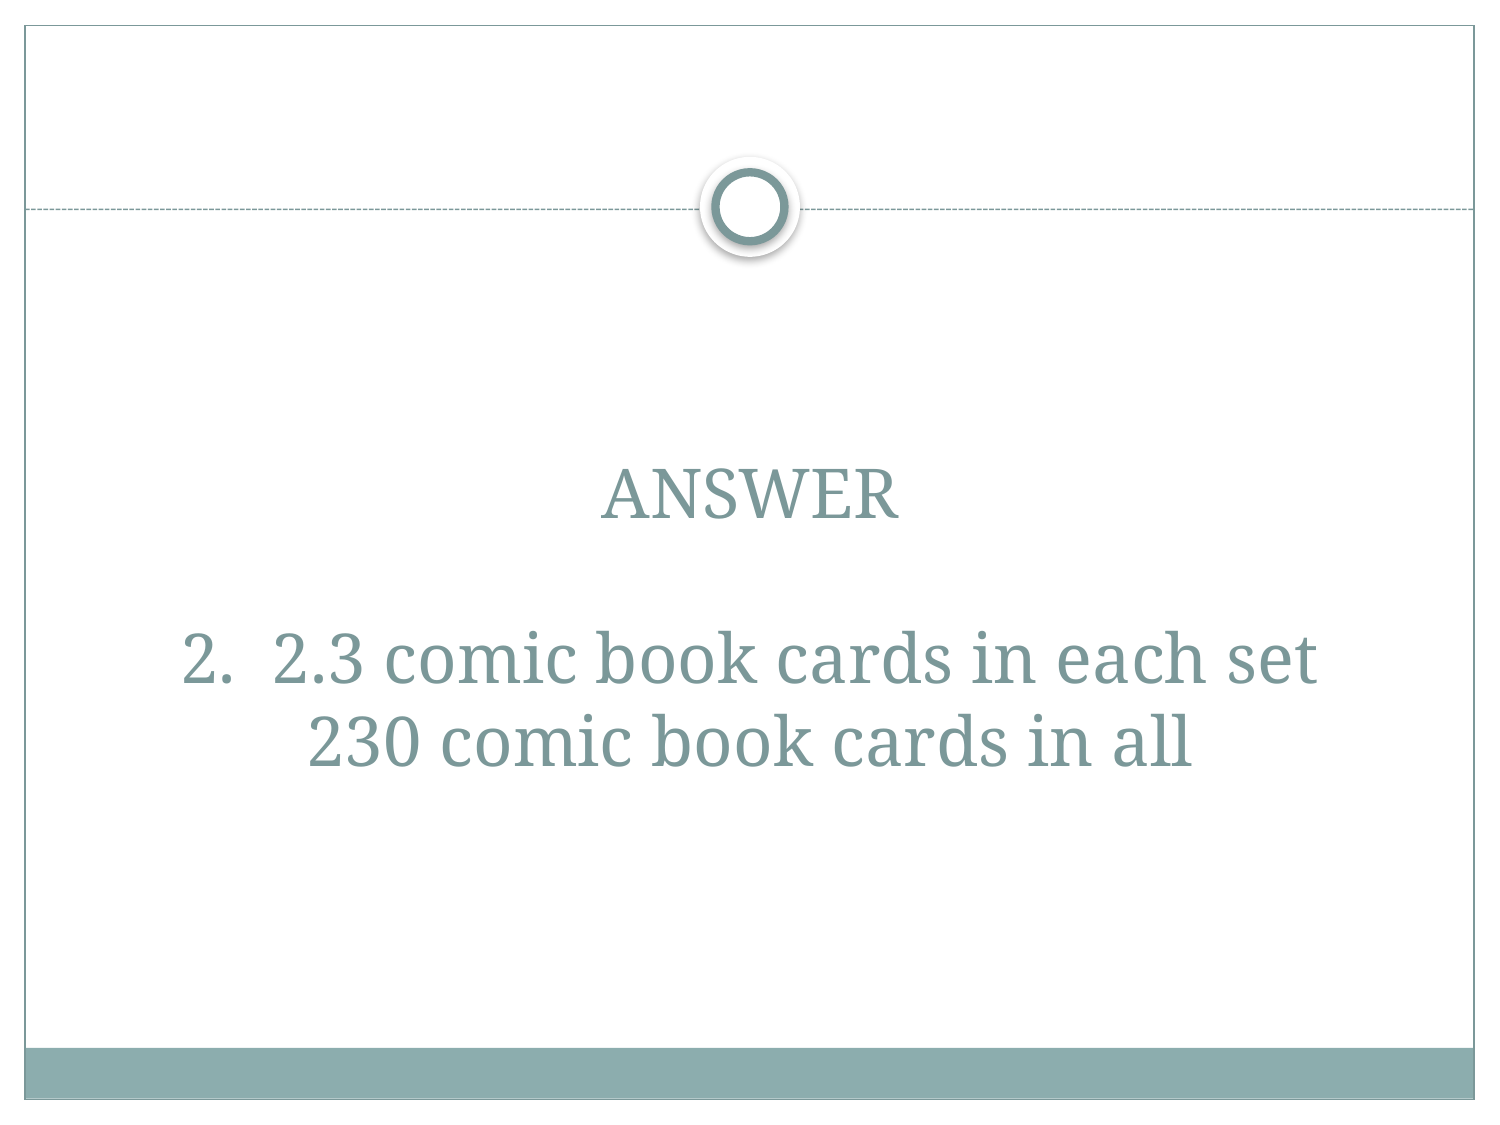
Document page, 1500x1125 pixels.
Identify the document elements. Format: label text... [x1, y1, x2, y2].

title ANSWER 2. 2.3 comic book cards in each set 230 comic book cards in all [75, 45, 1425, 788]
